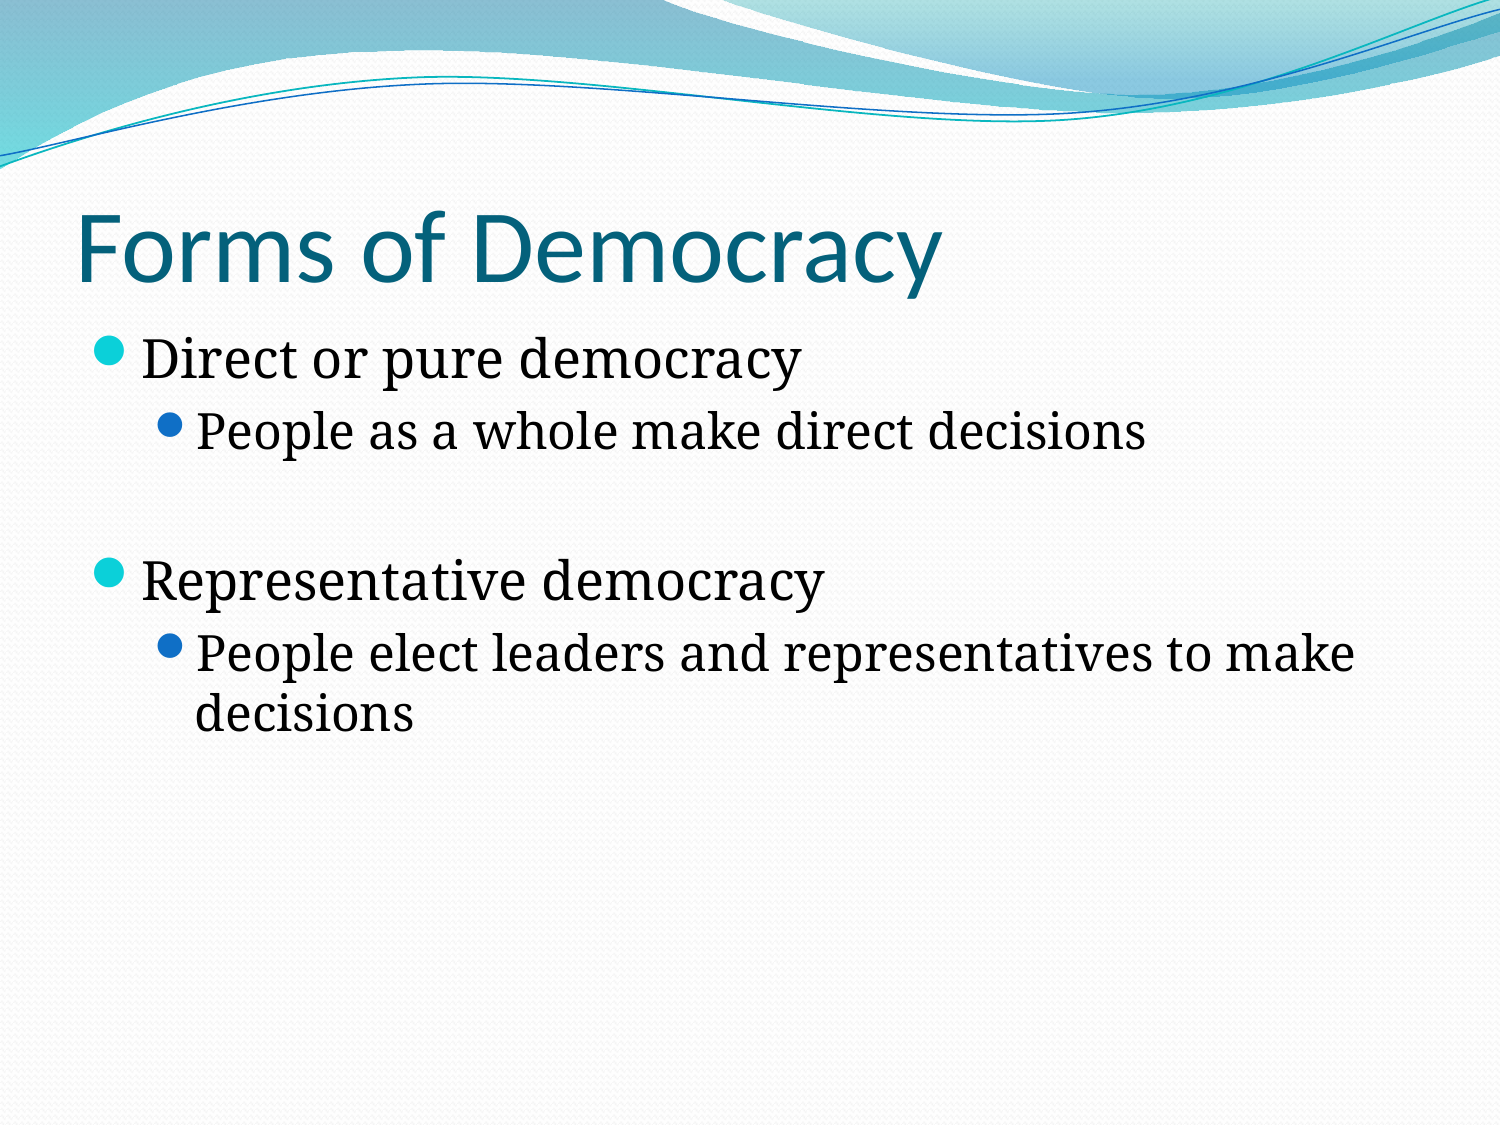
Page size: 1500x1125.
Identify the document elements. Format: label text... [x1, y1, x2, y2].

list Direct or pure democracy People as a whole make direct decisions Representative democracy People elect leaders and representatives to make decisions [75, 317, 1425, 1038]
title Forms of Democracy [75, 115, 1425, 303]
